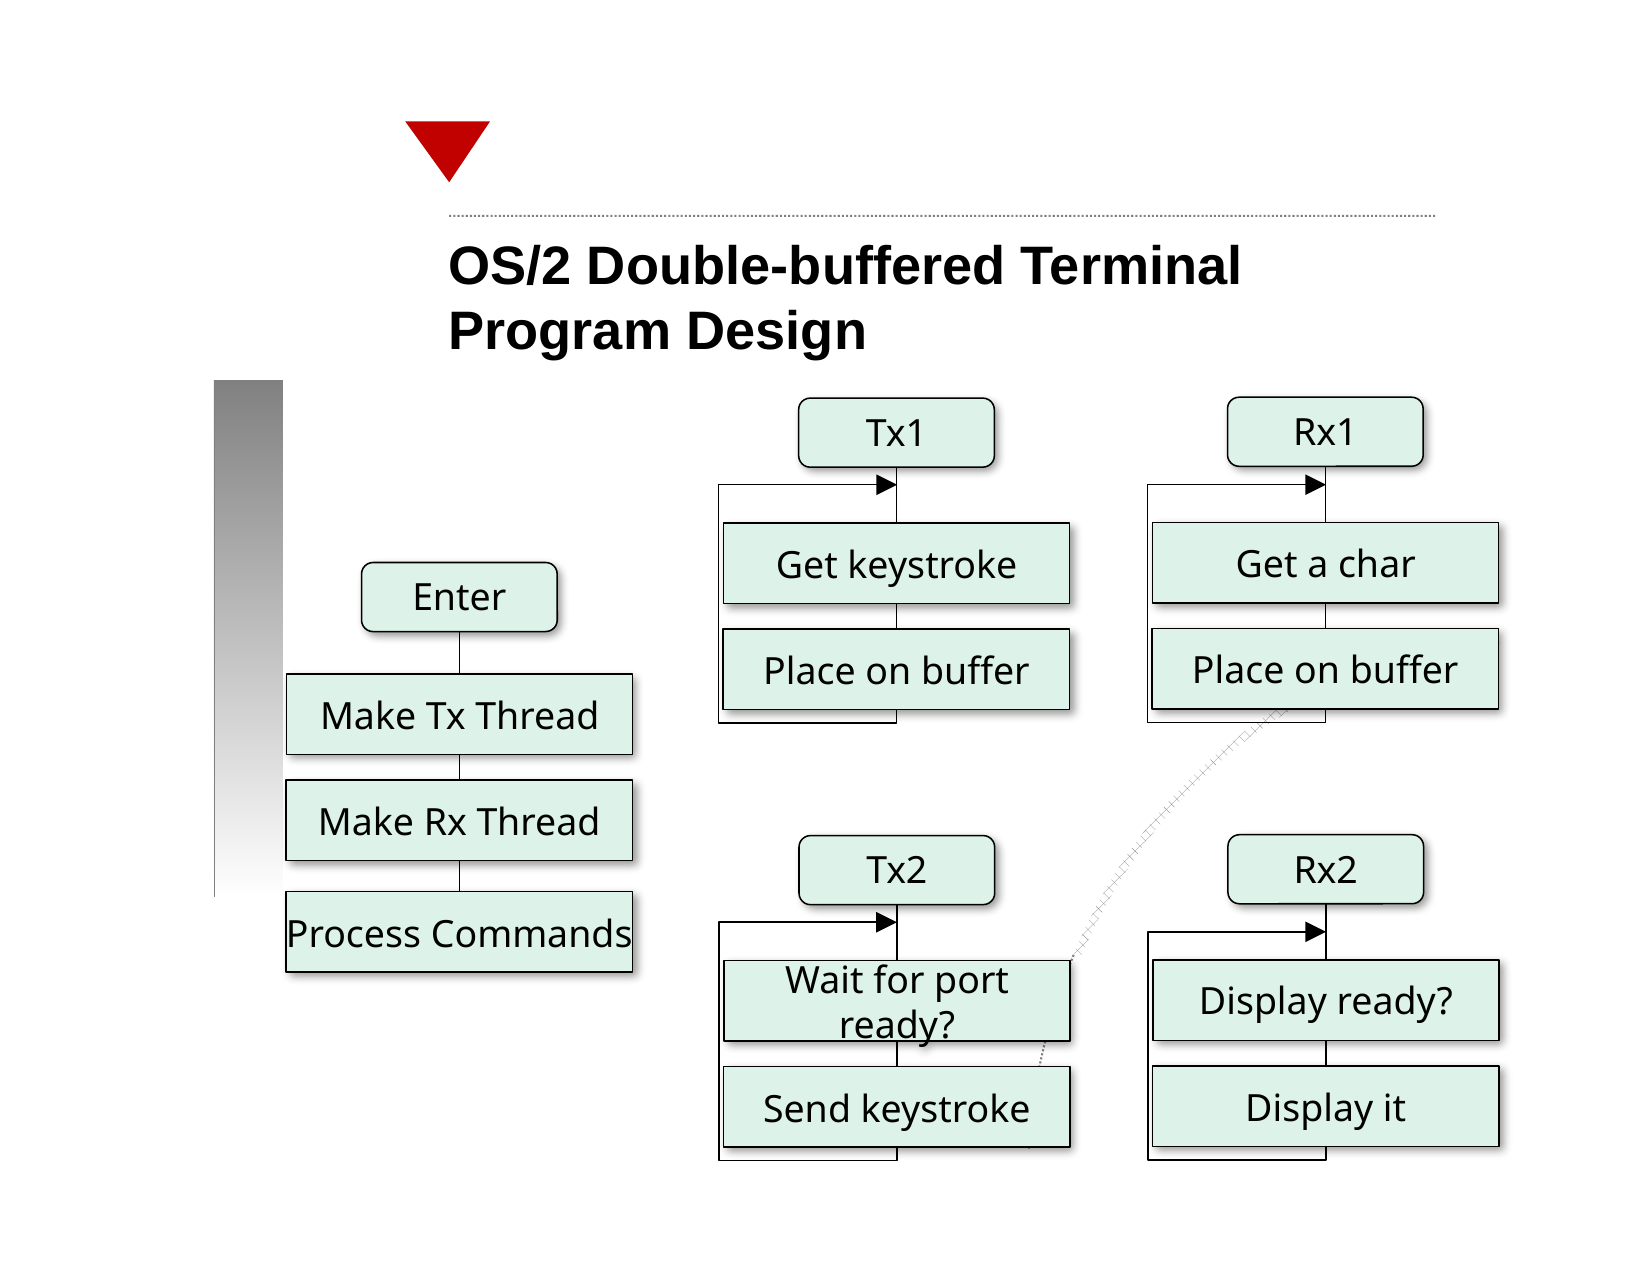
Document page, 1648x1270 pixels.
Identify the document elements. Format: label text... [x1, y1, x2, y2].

text_box Place on buffer [723, 629, 1070, 710]
text_box Send keystroke [723, 1066, 1071, 1148]
text_box Display it [1152, 1065, 1499, 1147]
text_box Rx1 [1227, 397, 1424, 467]
text_box Get a char [1152, 522, 1499, 603]
text_box Rx2 [1227, 834, 1424, 904]
text_box Process Commands [286, 891, 633, 973]
text_box Display ready? [1152, 959, 1499, 1041]
text_box Make Rx Thread [286, 780, 633, 861]
text_box Tx2 [799, 835, 995, 905]
text_box Wait for port ready? [724, 960, 1071, 1042]
text_box Make Tx Thread [286, 673, 633, 755]
text_box OS/2 Double-buffered Terminal Program Design [448, 230, 1439, 361]
text_box Enter [361, 562, 558, 632]
text_box Place on buffer [1152, 628, 1499, 709]
text_box Tx1 [798, 398, 995, 468]
text_box Get keystroke [723, 523, 1070, 604]
